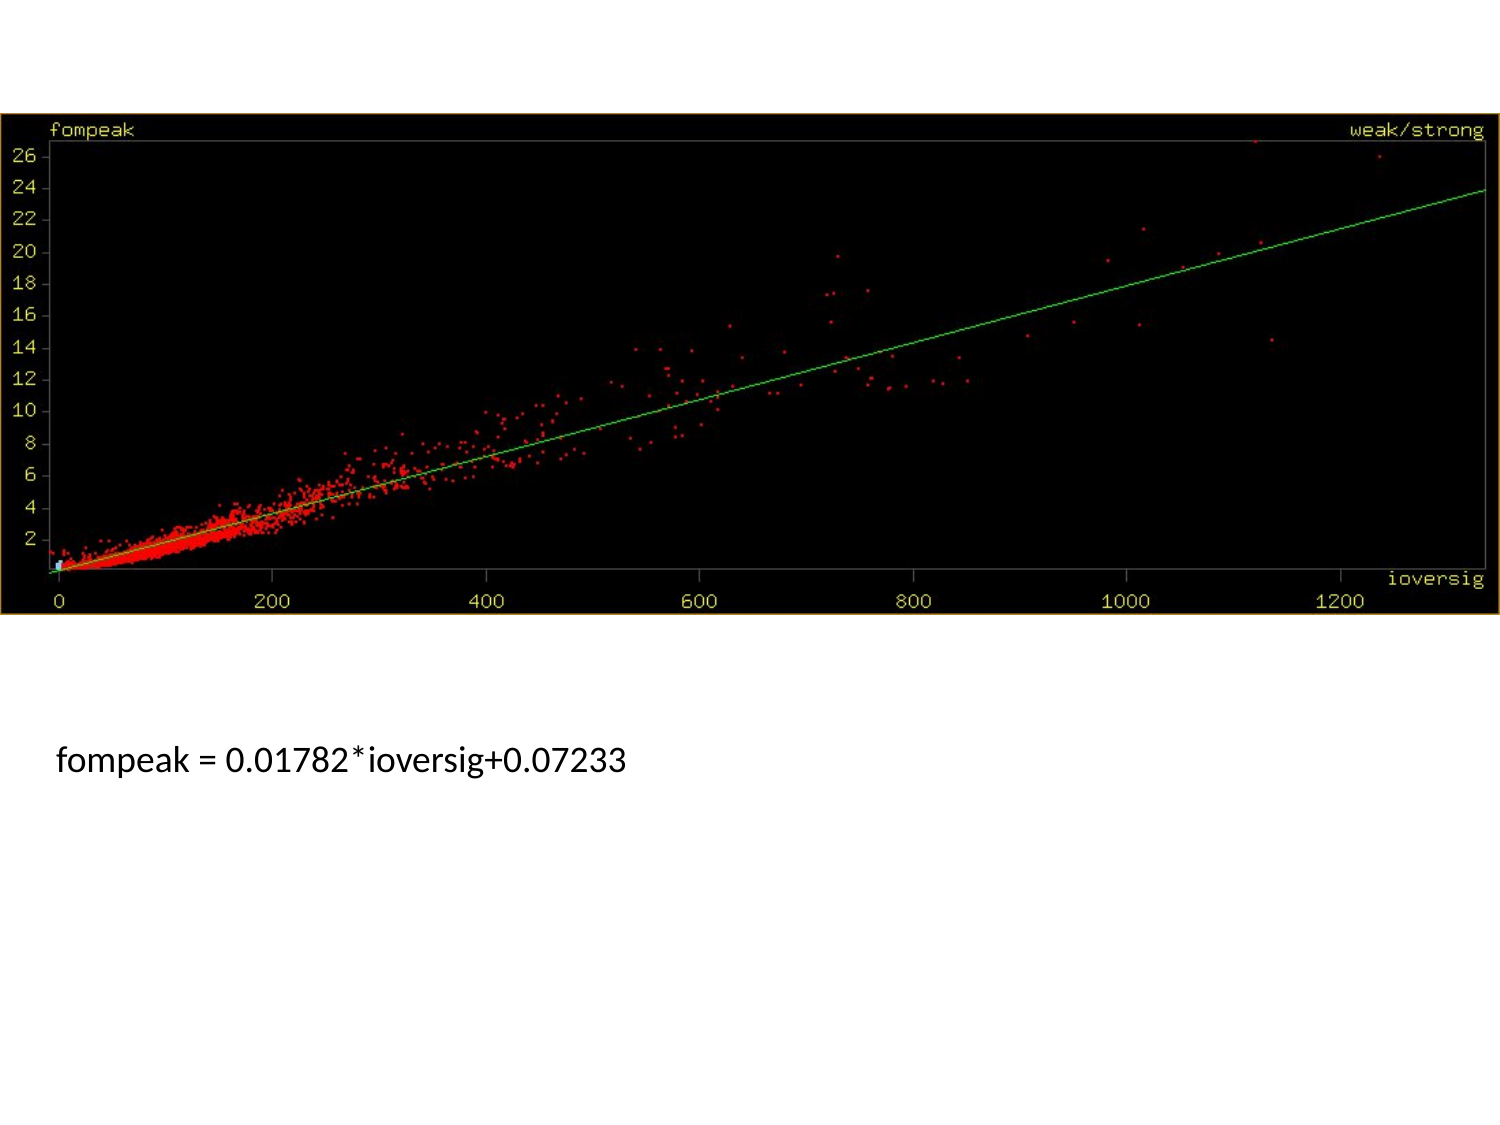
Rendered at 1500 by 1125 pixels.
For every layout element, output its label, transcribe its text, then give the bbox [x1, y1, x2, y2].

picture [0, 113, 1500, 615]
text_box fompeak = 0.01782*ioversig+0.07233 [41, 727, 1329, 788]
